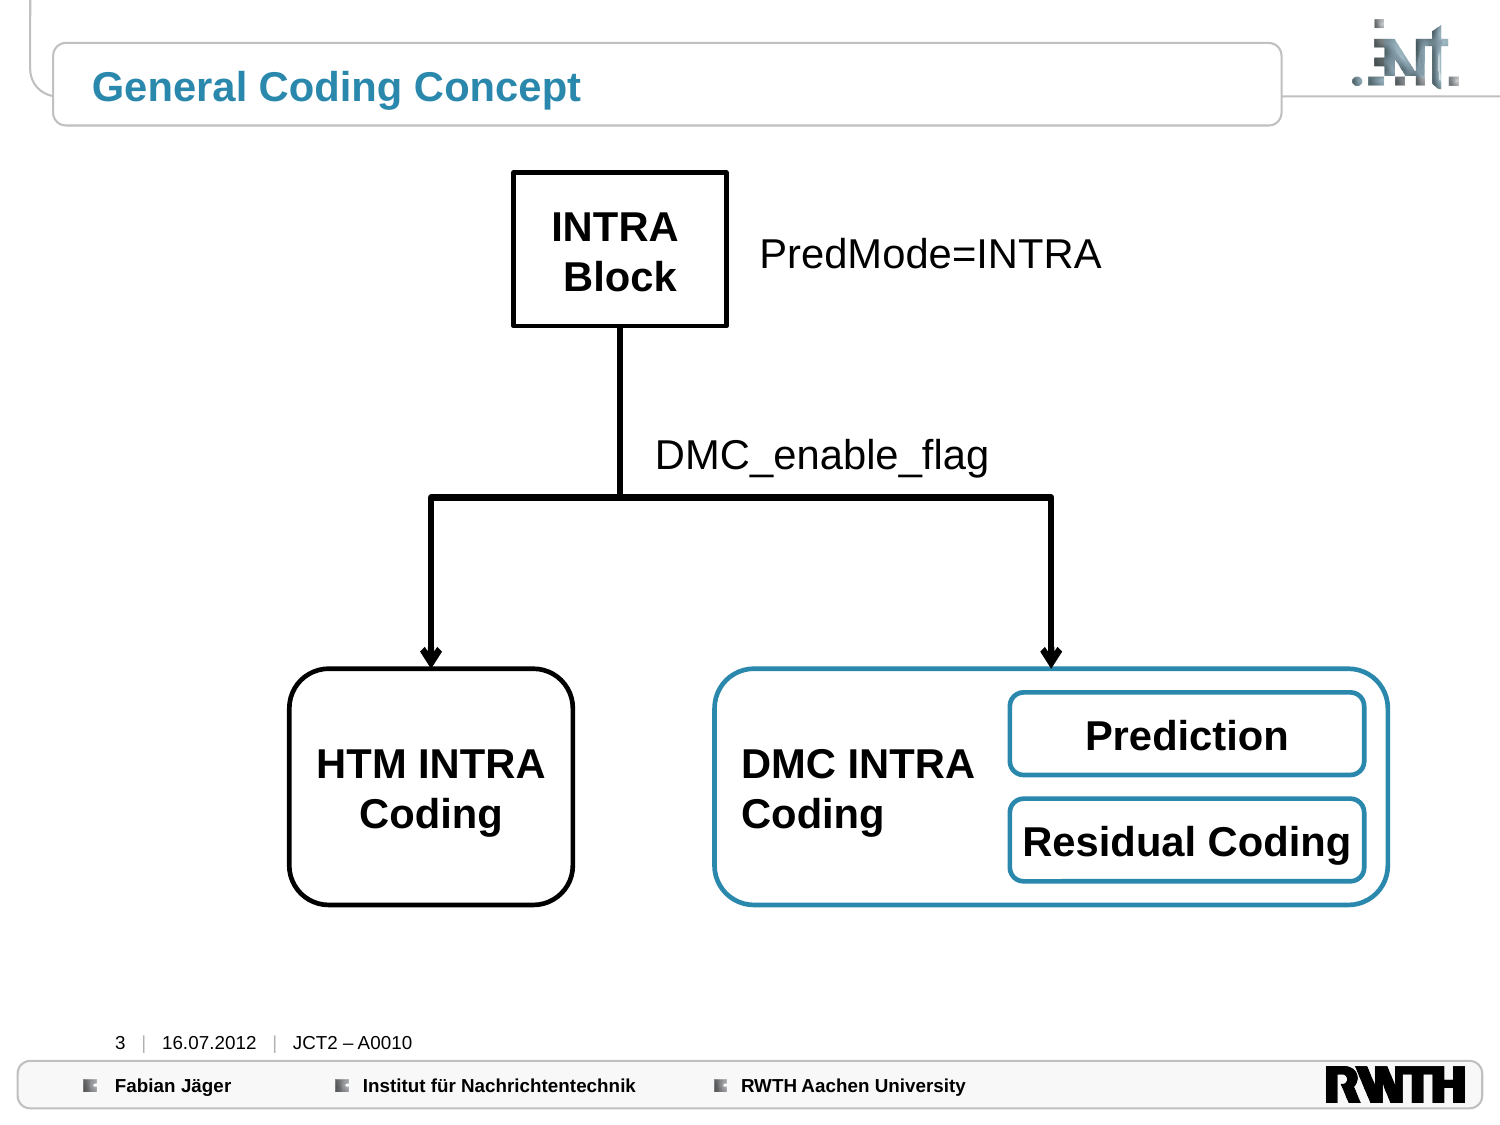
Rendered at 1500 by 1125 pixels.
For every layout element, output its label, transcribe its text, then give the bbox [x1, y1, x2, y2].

text_box PredMode=INTRA [744, 219, 1117, 285]
title General Coding Concept [76, 48, 1412, 120]
text_box HTM INTRA Coding [289, 668, 573, 905]
text_box INTRA Block [513, 172, 727, 327]
picture [1352, 19, 1459, 90]
picture [335, 1079, 349, 1092]
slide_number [100, 1023, 1471, 1067]
picture [83, 1079, 97, 1092]
picture [1325, 1067, 1468, 1104]
text_box Prediction [1009, 692, 1365, 776]
picture [714, 1079, 727, 1092]
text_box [354, 402, 659, 593]
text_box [664, 281, 1008, 714]
text_box DMC INTRA Coding [714, 668, 1388, 905]
text_box Residual Coding [1009, 798, 1365, 882]
